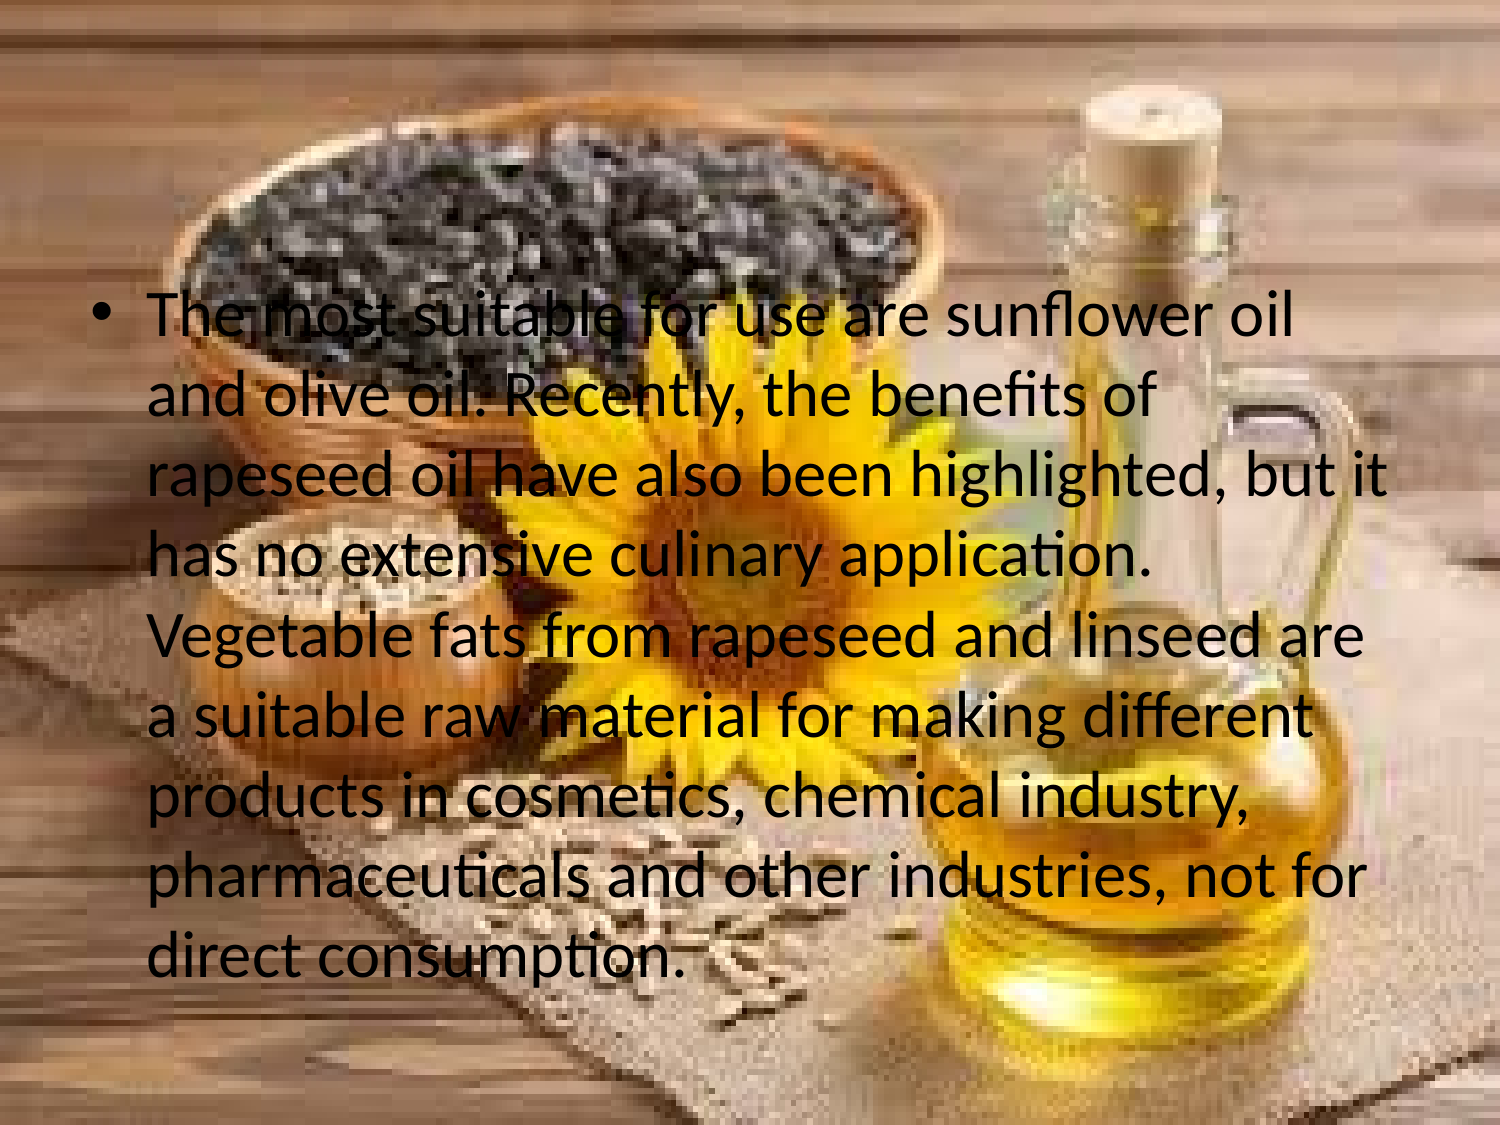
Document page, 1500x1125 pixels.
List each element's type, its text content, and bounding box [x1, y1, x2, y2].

list The most suitable for use are sunflower oil and olive oil. Recently, the benefits of rapeseed oil have also been highlighted, but it has no extensive culinary application. Vegetable fats from rapeseed and linseed are a suitable raw material for making different products in cosmetics, chemical industry, pharmaceuticals and other industries, not for direct consumption. [75, 262, 1425, 1005]
picture [0, 0, 1500, 1125]
